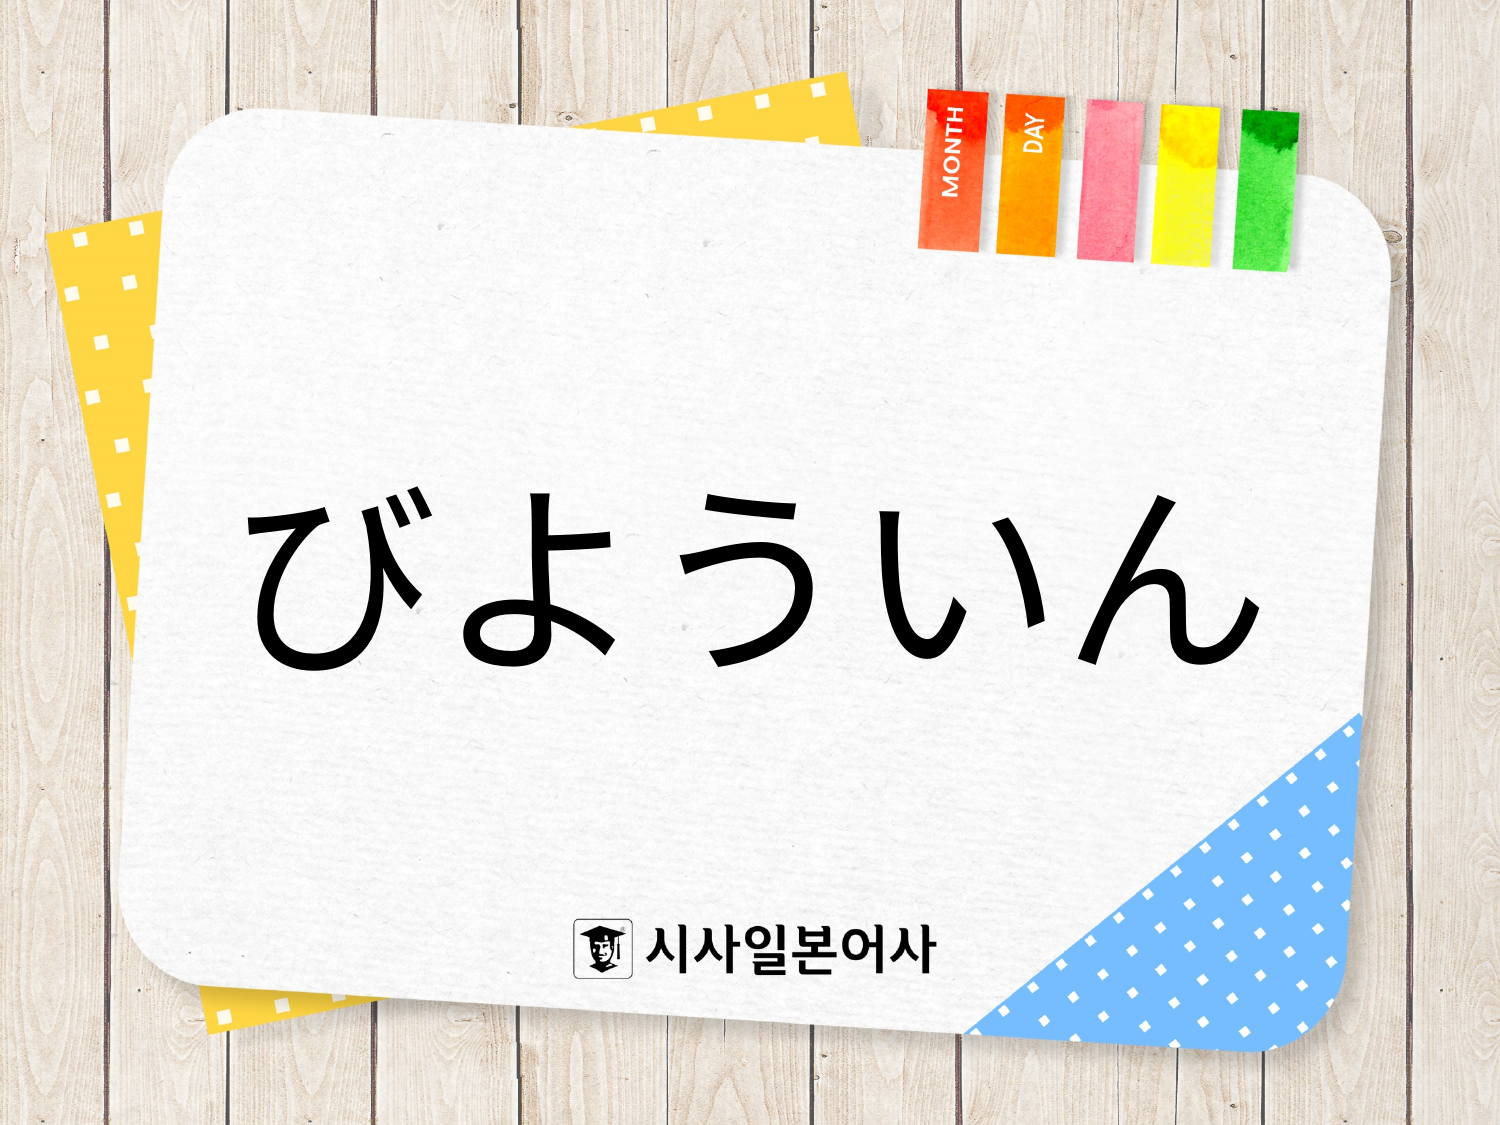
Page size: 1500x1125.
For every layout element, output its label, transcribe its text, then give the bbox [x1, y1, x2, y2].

picture [0, 0, 1500, 1125]
title びよういん [75, 338, 1425, 811]
